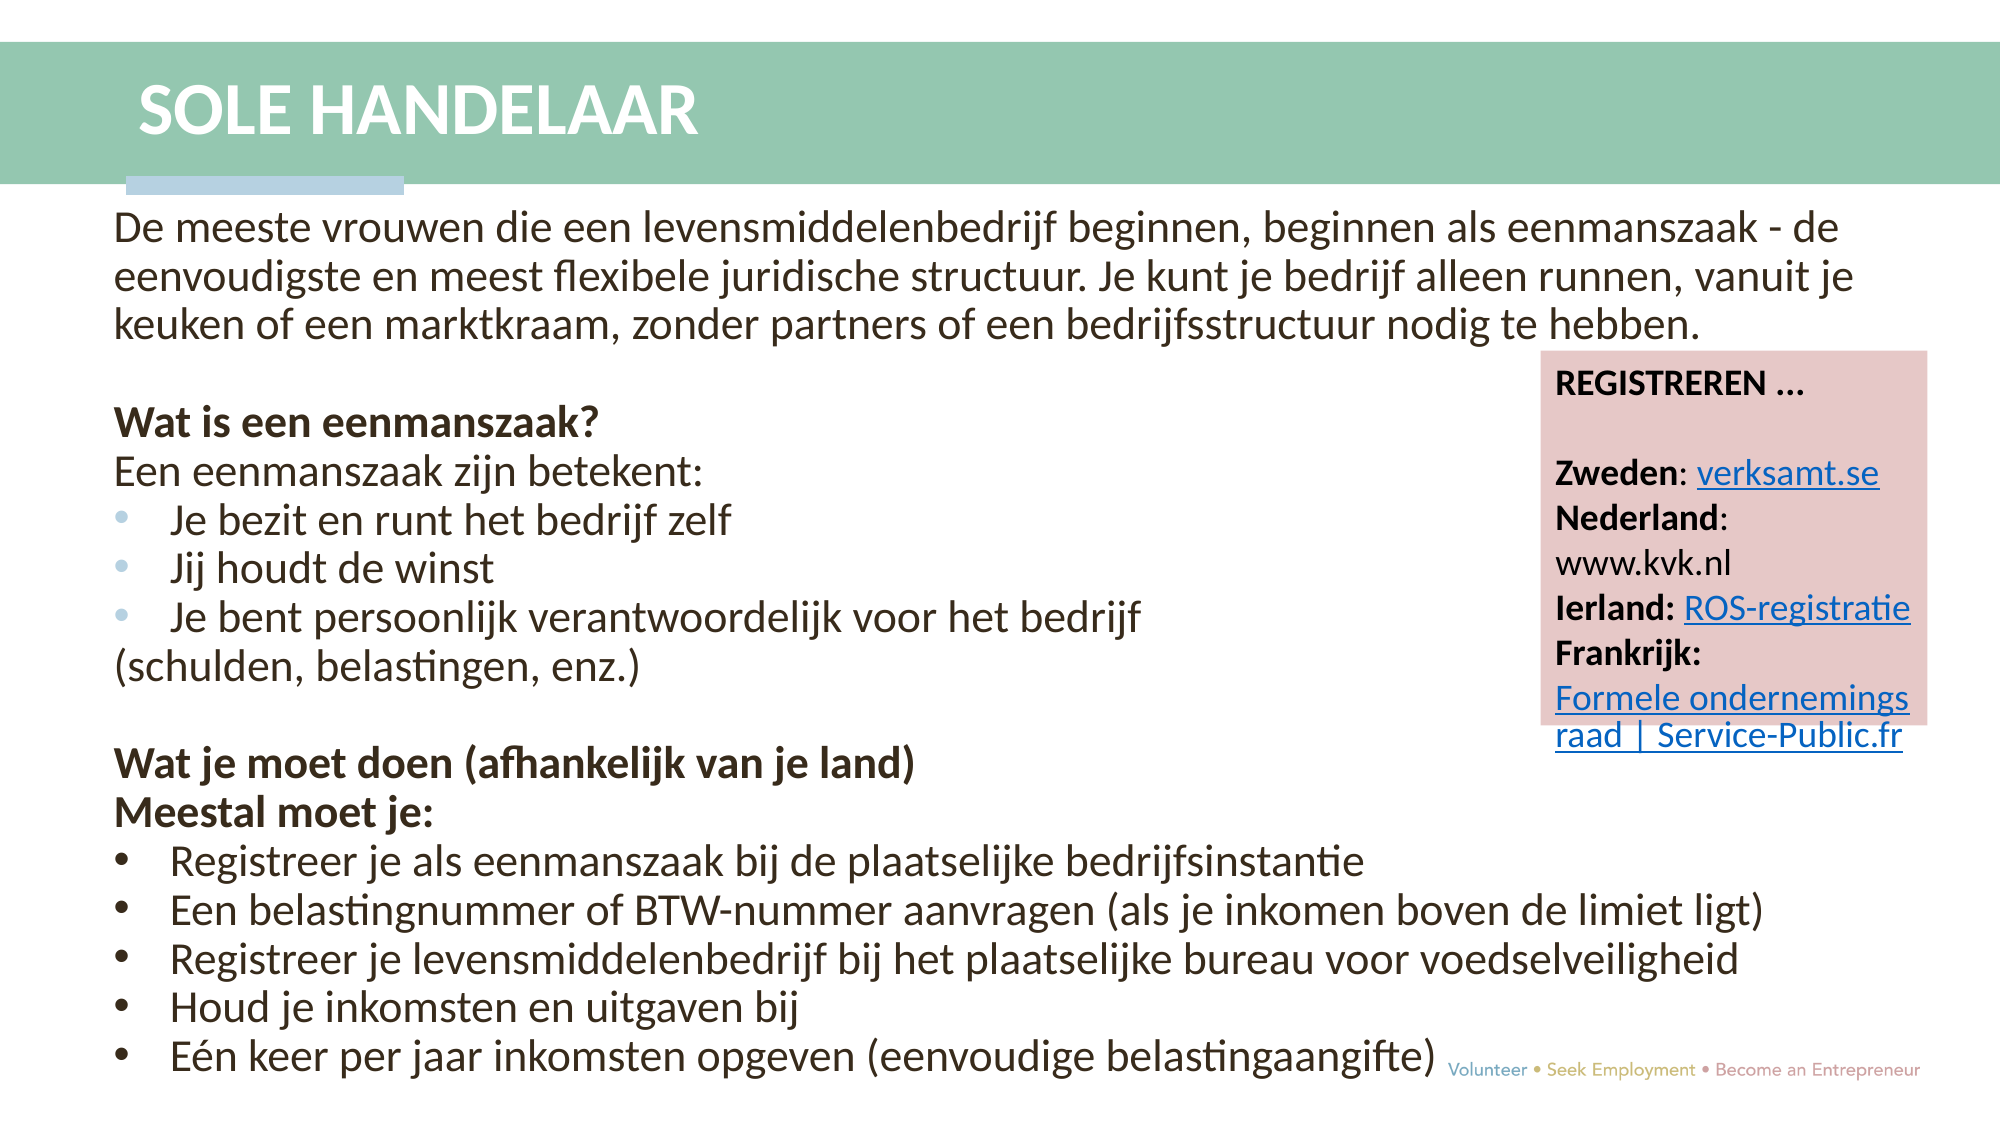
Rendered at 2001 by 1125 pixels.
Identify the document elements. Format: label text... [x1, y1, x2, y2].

list SOLE HANDELAAR [123, 51, 1913, 170]
text_box De meeste vrouwen die een levensmiddelenbedrijf beginnen, beginnen als eenmanszaak - de eenvoudigste en meest flexibele juridische structuur. Je kunt je bedrijf alleen runnen, vanuit je keuken of een marktkraam, zonder partners of een bedrijfsstructuur nodig te hebben. Wat is een eenmanszaak? Een eenmanszaak zijn betekent: Je bezit en runt het bedrijf zelf Jij houdt de winst Je bent persoonlijk verantwoordelijk voor het bedrijf (schulden, belastingen, enz.) Wat je moet doen (afhankelijk van je land) Meestal moet je: Registreer je als eenmanszaak bij de plaatselijke bedrijfsinstantie Een belastingnummer of BTW-nummer aanvragen (als je inkomen boven de limiet ligt) Registreer je levensmiddelenbedrijf bij het plaatselijke bureau voor voedselveiligheid Houd je inkomsten en uitgaven bij Eén keer per jaar inkomsten opgeven (eenvoudige belastingaangifte) [98, 195, 1964, 837]
picture [1418, 1046, 1971, 1103]
text_box REGISTREREN ... Zweden: verksamt.se Nederland: www.kvk.nl Ierland: ROS-registratie Frankrijk: Formele ondernemingsraad | Service-Public.fr [1540, 350, 1928, 726]
